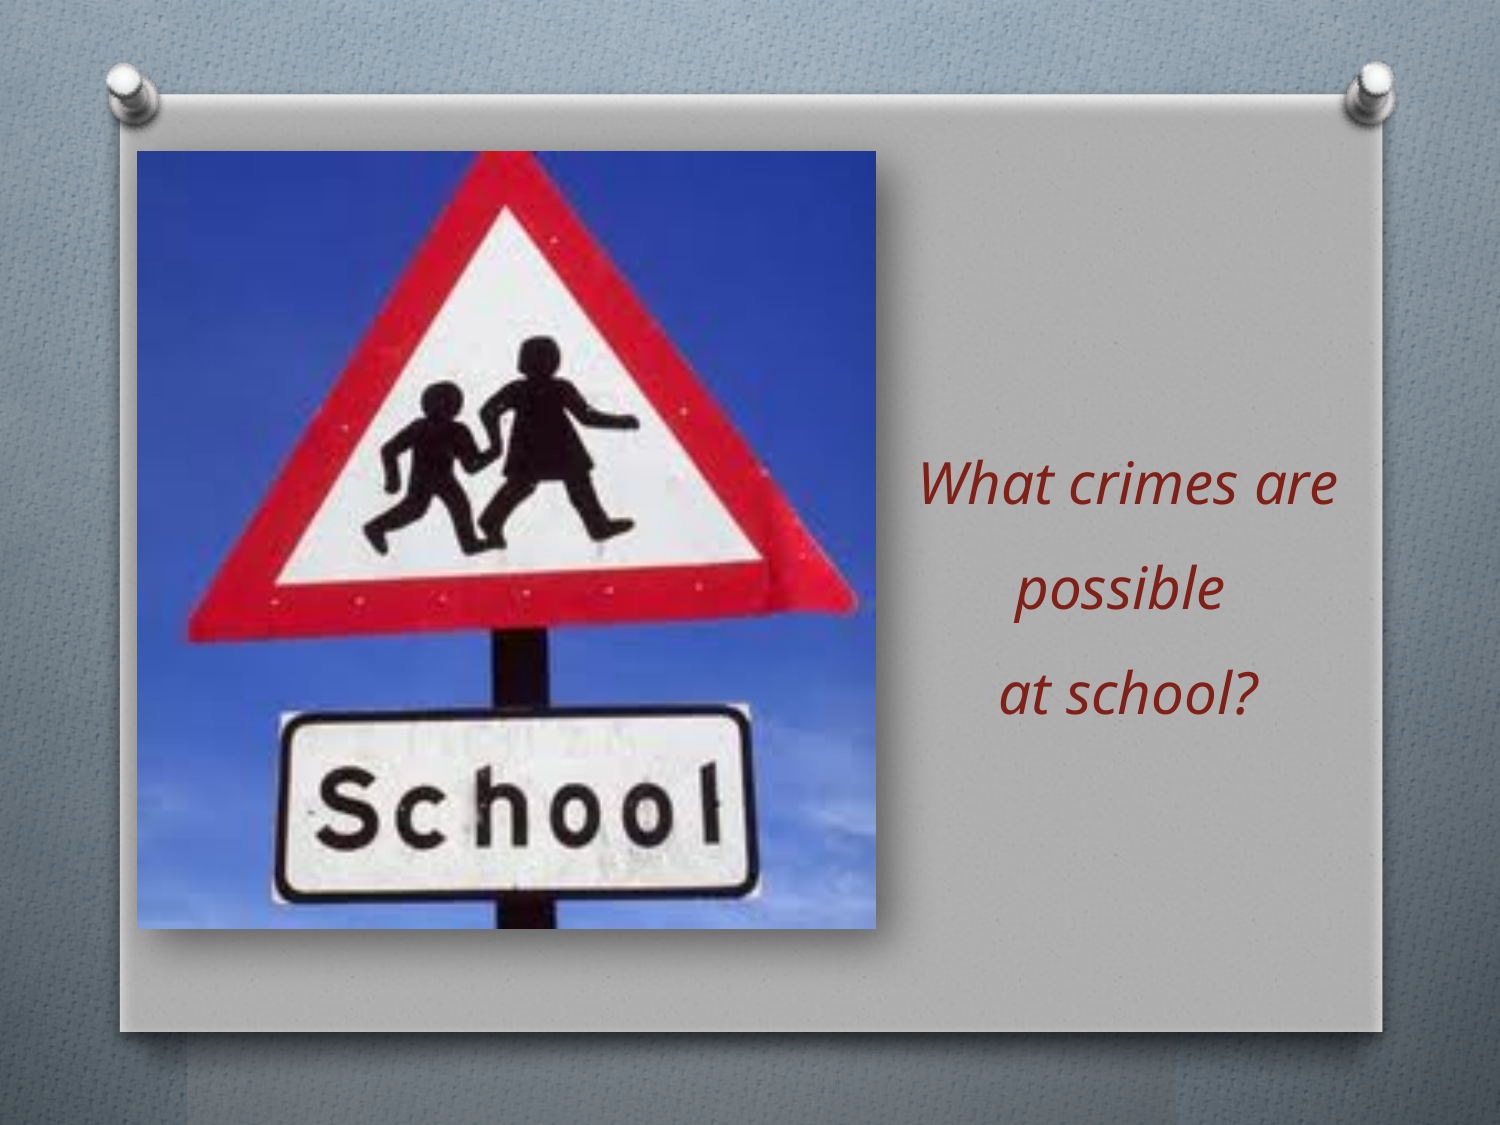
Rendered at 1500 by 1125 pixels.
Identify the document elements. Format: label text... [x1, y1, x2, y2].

picture [1317, 34, 1437, 149]
picture [76, 30, 876, 929]
title What crimes are possible at school? [832, 149, 1424, 988]
